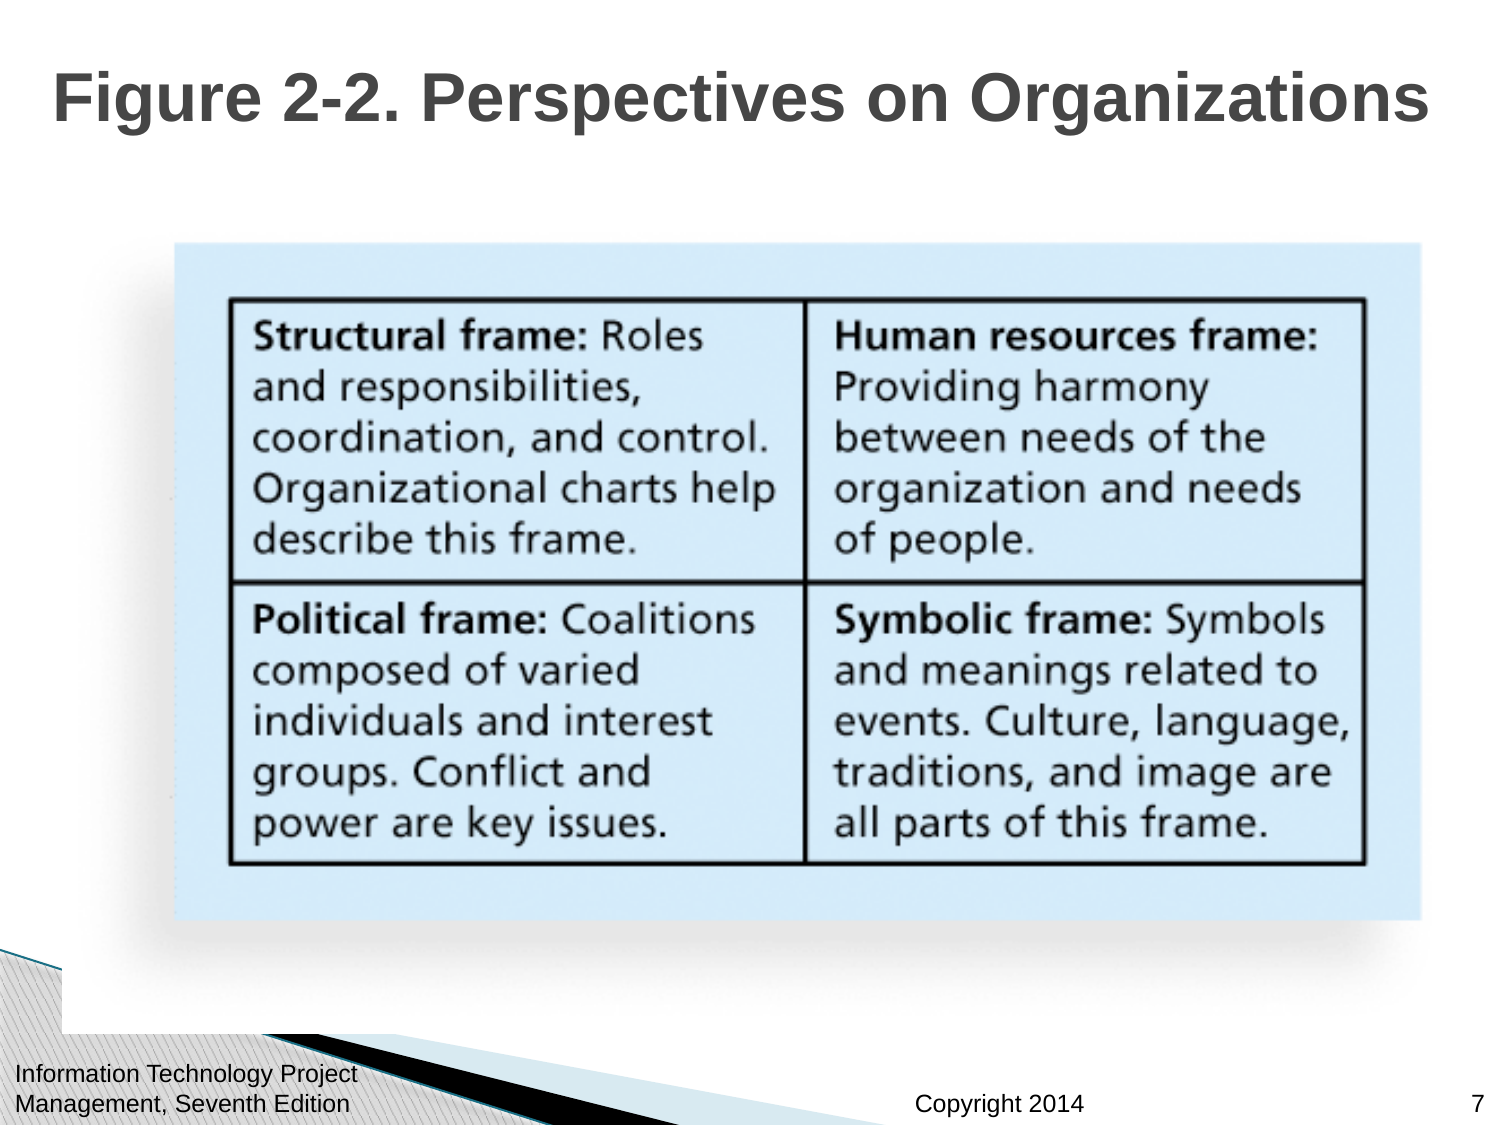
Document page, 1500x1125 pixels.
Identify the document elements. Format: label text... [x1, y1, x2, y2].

slide_number 7 [1408, 1065, 1500, 1125]
picture [62, 215, 1450, 1035]
title Figure 2-2. Perspectives on Organizations [37, 37, 1500, 150]
footer Information Technology Project Management, Seventh Edition [0, 1065, 425, 1125]
